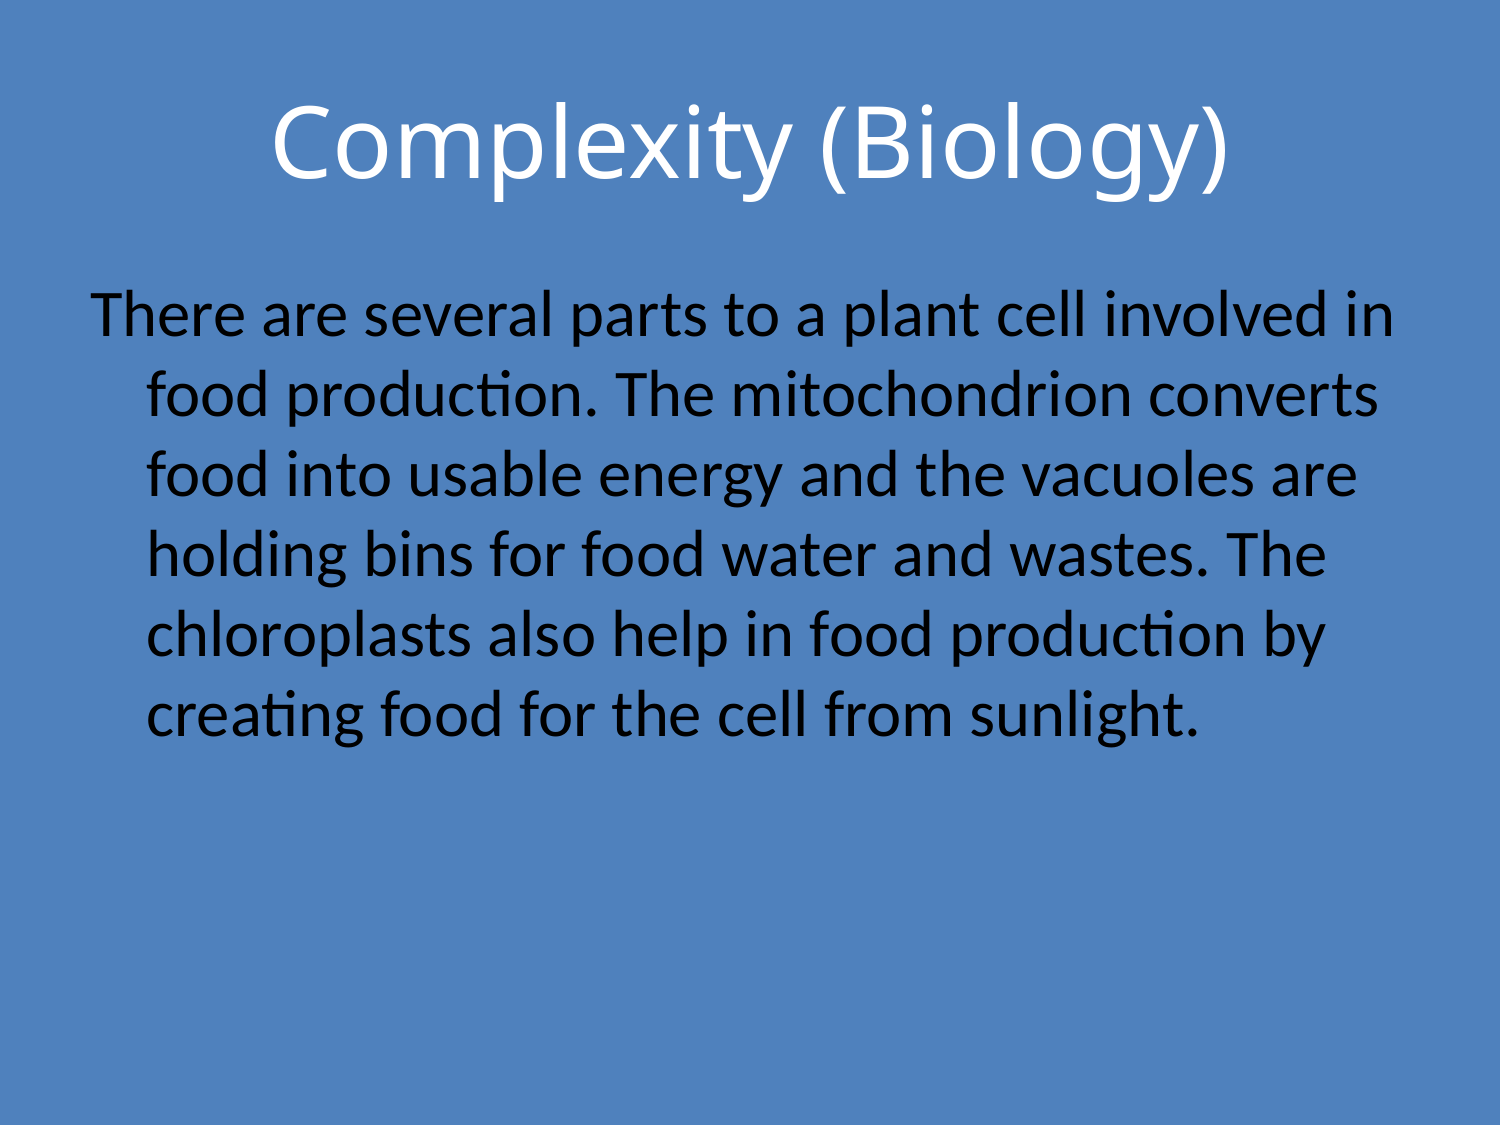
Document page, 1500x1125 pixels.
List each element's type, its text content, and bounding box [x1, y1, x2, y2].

title Complexity (Biology) [75, 45, 1425, 233]
list There are several parts to a plant cell involved in food production. The mitochondrion converts food into usable energy and the vacuoles are holding bins for food water and wastes. The chloroplasts also help in food production by creating food for the cell from sunlight. [75, 262, 1425, 1005]
